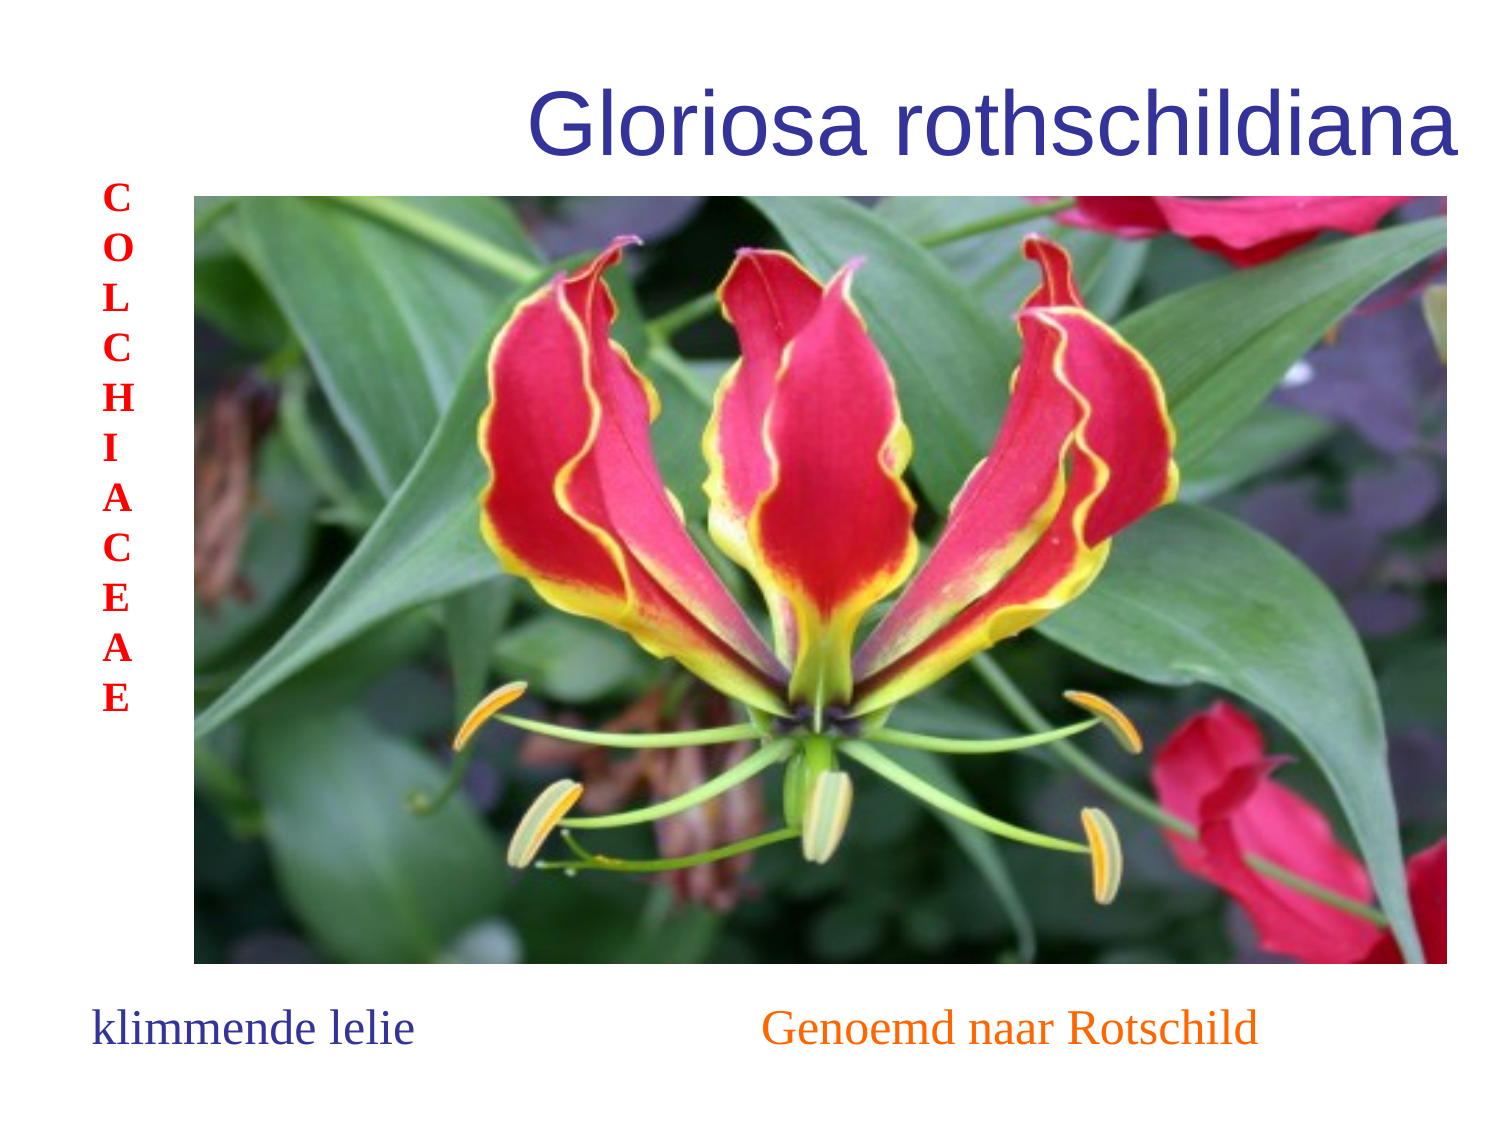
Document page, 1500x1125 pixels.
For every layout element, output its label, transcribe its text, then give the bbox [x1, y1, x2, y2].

picture [194, 196, 1447, 964]
text_box COLCHIACEAE [87, 162, 150, 728]
text_box Genoemd naar Rotschild [560, 987, 1274, 1063]
title Gloriosa rothschildiana [200, 24, 1475, 213]
text_box klimmende lelie [76, 987, 560, 1063]
